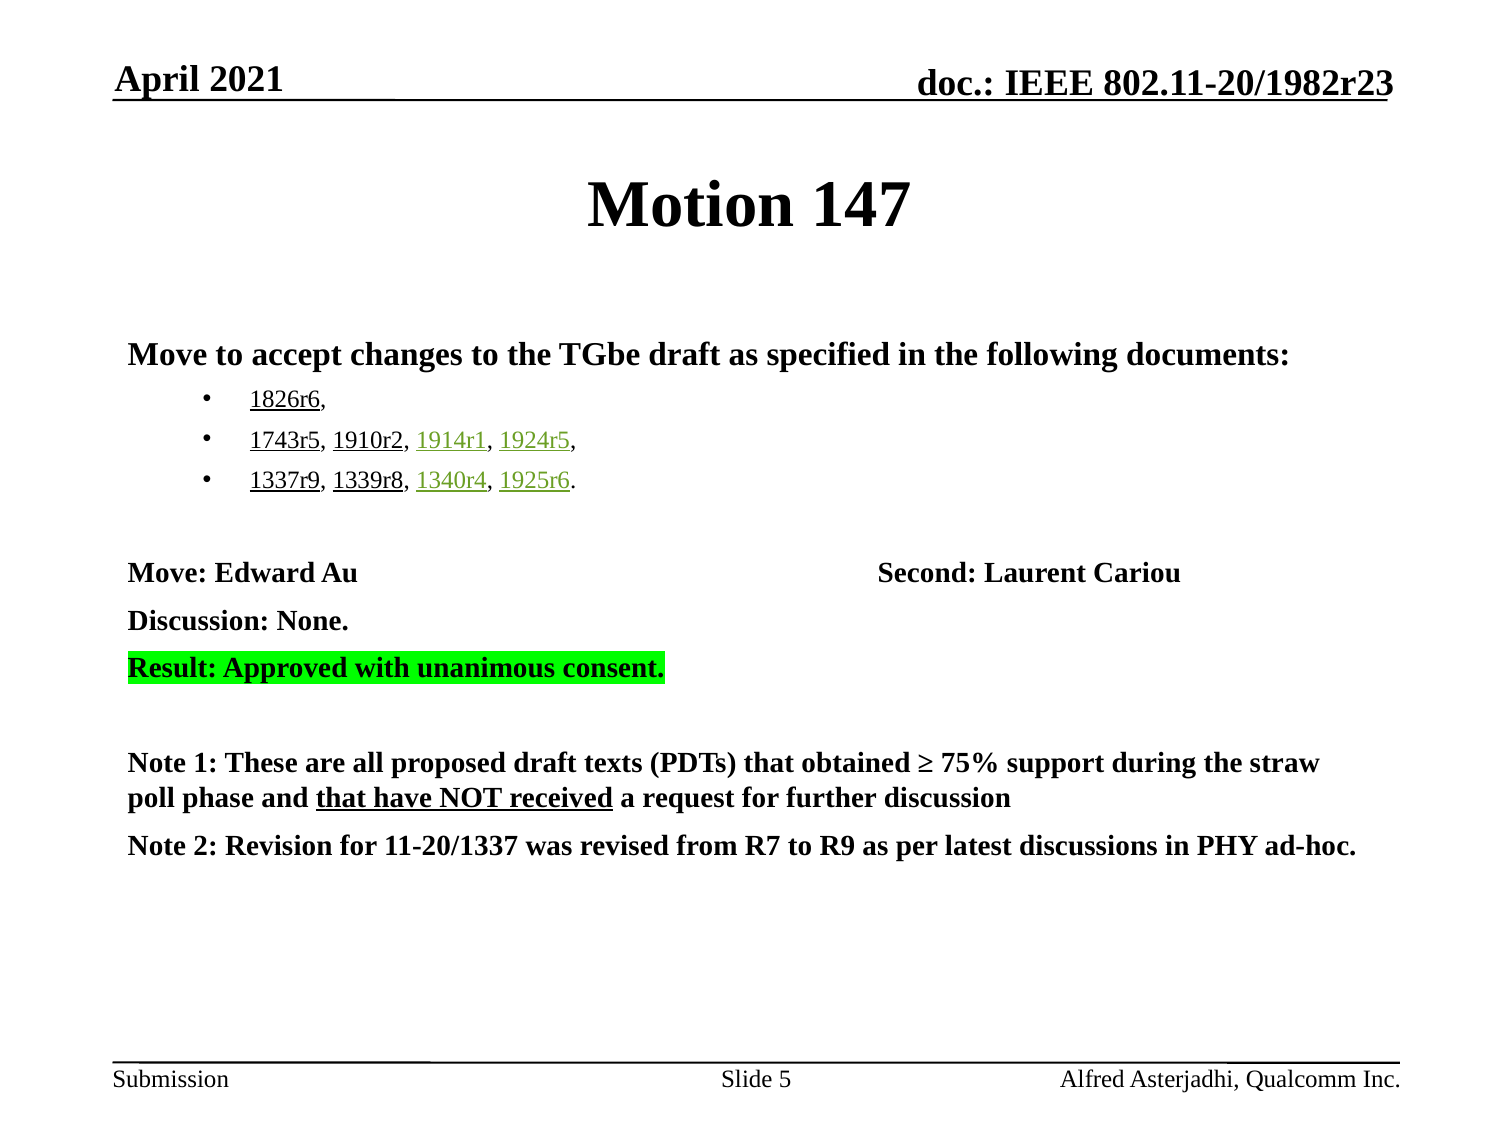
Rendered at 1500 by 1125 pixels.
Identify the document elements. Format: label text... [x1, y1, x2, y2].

slide_number Slide 5 [712, 1061, 800, 1123]
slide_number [114, 54, 423, 100]
footer Alfred Asterjadhi, Qualcomm Inc. [878, 1061, 1402, 1093]
list Move to accept changes to the TGbe draft as specified in the following documents: 1826r6, 1743r5, 1910r2, 1914r1, 1924r5, 1337r9, 1339r8, 1340r4, 1925r6. Move: Edward Au Second: Laurent Cariou Discussion: None. Result: Approved with unanimous consent. Note 1: These are all proposed draft texts (PDTs) that obtained ≥ 75% support during the straw poll phase and that have NOT received a request for further discussion Note 2: Revision for 11-20/1337 was revised from R7 to R9 as per latest discussions in PHY ad-hoc. [112, 324, 1388, 1051]
title Motion 147 [112, 112, 1388, 288]
